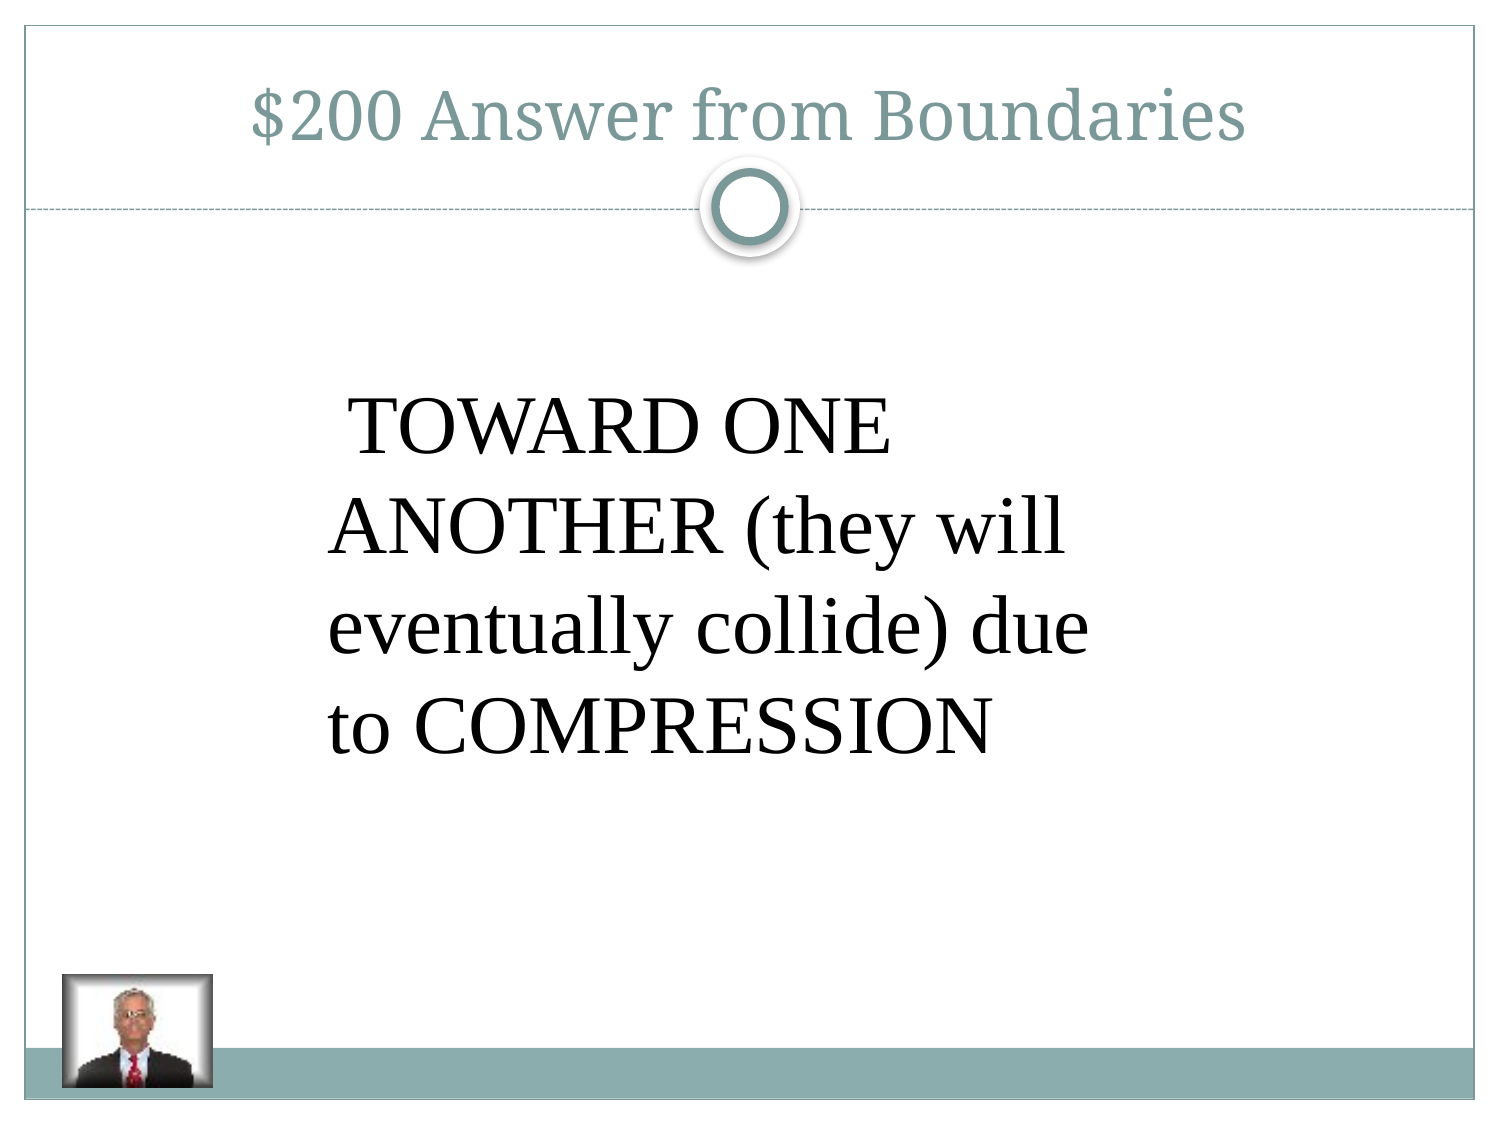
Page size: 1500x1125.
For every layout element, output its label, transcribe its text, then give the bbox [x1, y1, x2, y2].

picture [62, 974, 213, 1088]
text_box TOWARD ONE ANOTHER (they will eventually collide) due to COMPRESSION [312, 362, 1180, 778]
title $200 Answer from Boundaries [49, 37, 1450, 162]
